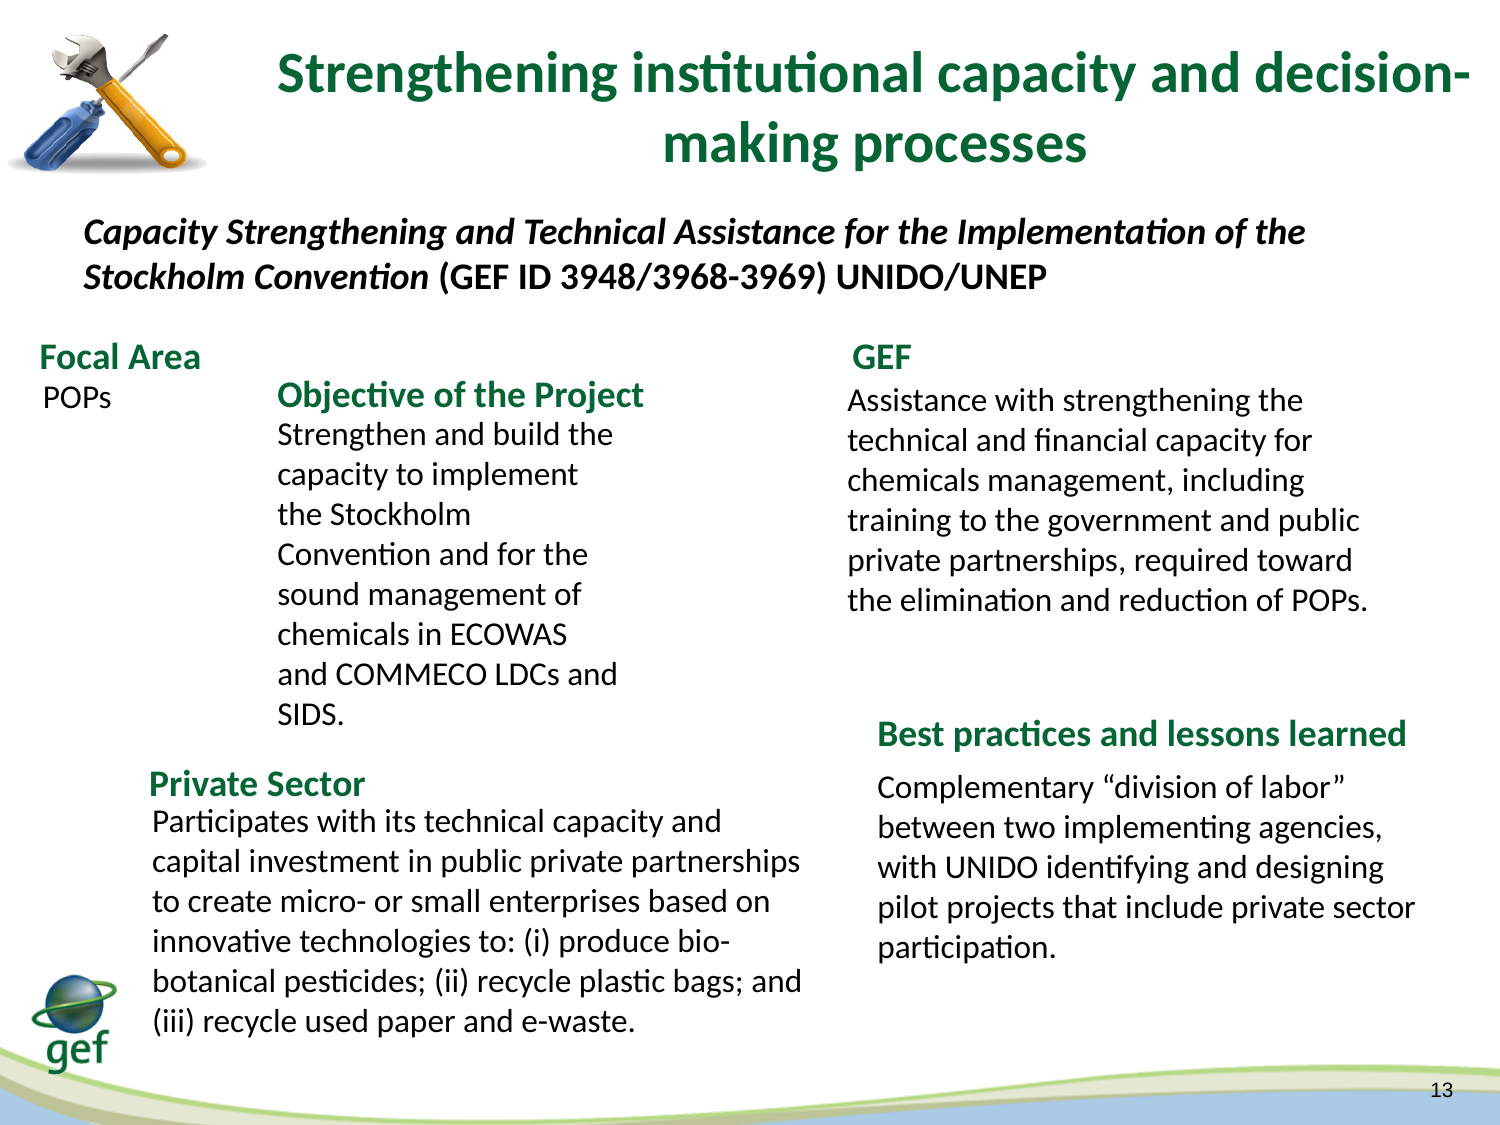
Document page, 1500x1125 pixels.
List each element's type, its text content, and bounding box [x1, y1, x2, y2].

text_box Complementary “division of labor” between two implementing agencies, with UNIDO identifying and designing pilot projects that include private sector participation. [862, 757, 1465, 973]
text_box Best practices and lessons learned [862, 701, 1438, 757]
text_box POPs [28, 367, 328, 423]
text_box Private Sector [134, 751, 472, 812]
text_box Objective of the Project [262, 362, 675, 423]
text_box GEF [837, 324, 1075, 370]
text_box Strengthen and build the capacity to implement the Stockholm Convention and for the sound management of chemicals in ECOWAS and COMMECO LDCs and SIDS. [262, 404, 638, 740]
picture [0, 922, 1500, 1125]
text_box Focal Area [24, 324, 263, 385]
picture [0, 12, 226, 189]
text_box Capacity Strengthening and Technical Assistance for the Implementation of the Stockholm Convention (GEF ID 3948/3968-3969) UNIDO/UNEP [68, 199, 1409, 305]
text_box Participates with its technical capacity and capital investment in public private partnerships to create micro- or small enterprises based on innovative technologies to: (i) produce bio- botanical pesticides; (ii) recycle plastic bags; and (iii) recycle used paper and e-waste. [137, 792, 823, 1047]
text_box Assistance with strengthening the technical and financial capacity for chemicals management, including training to the government and public private partnerships, required toward the elimination and reduction of POPs. [832, 370, 1388, 626]
title Strengthening institutional capacity and decision-making processes [262, 33, 1488, 175]
